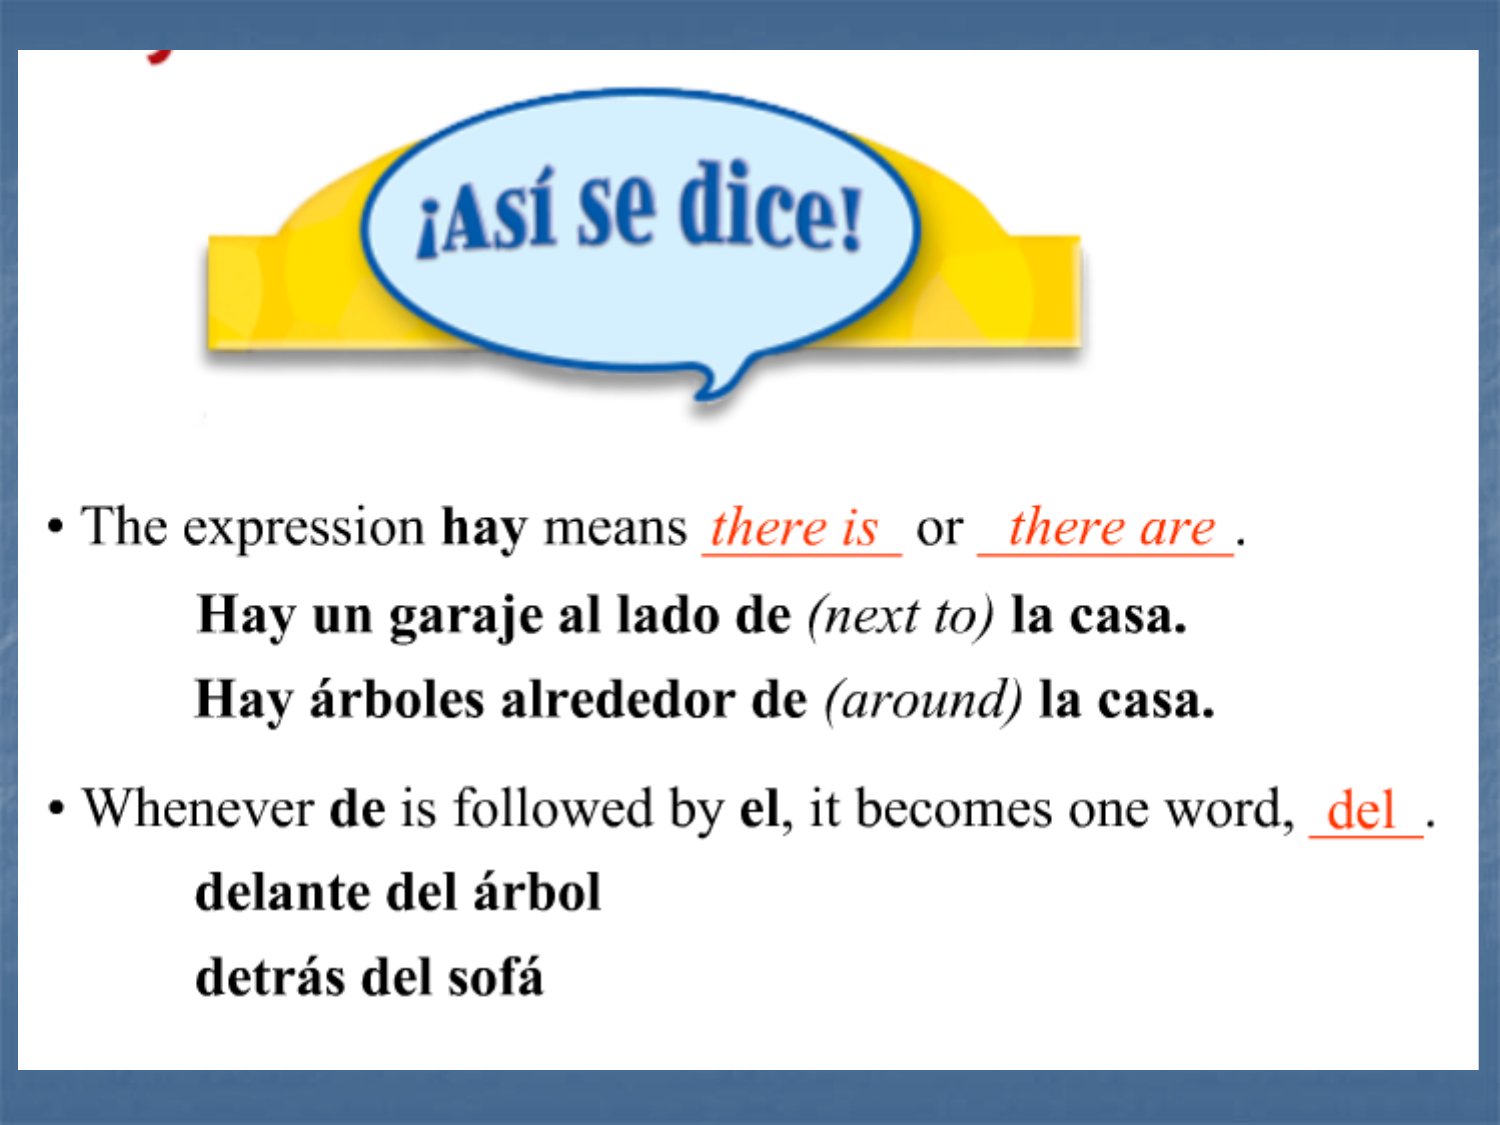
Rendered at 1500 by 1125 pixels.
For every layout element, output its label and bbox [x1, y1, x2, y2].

picture [17, 49, 1479, 1070]
